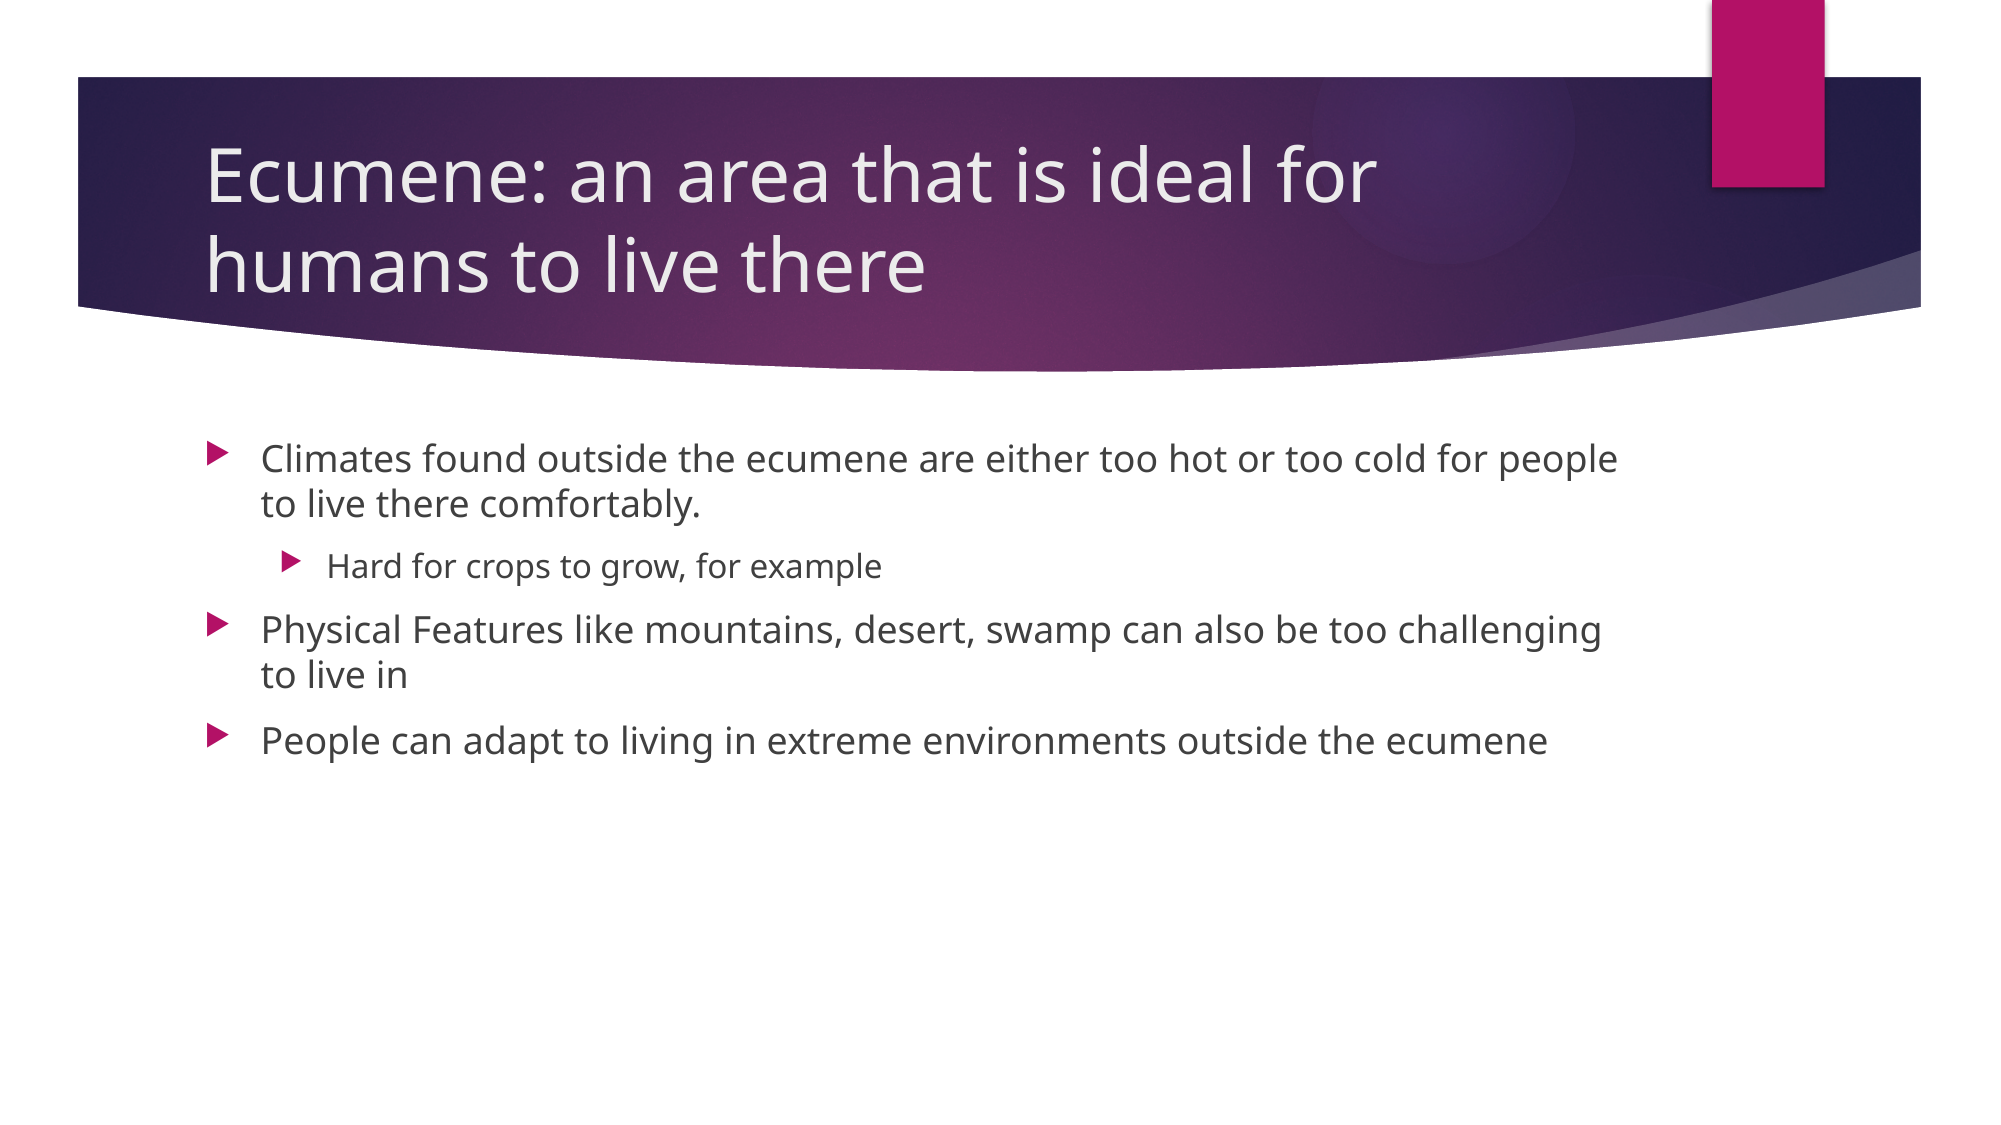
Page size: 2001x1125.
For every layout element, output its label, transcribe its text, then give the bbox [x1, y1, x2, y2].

list Climates found outside the ecumene are either too hot or too cold for people to live there comfortably. Hard for crops to grow, for example Physical Features like mountains, desert, swamp can also be too challenging to live in People can adapt to living in extreme environments outside the ecumene [189, 427, 1638, 988]
title Ecumene: an area that is ideal for humans to live there [189, 159, 1627, 276]
